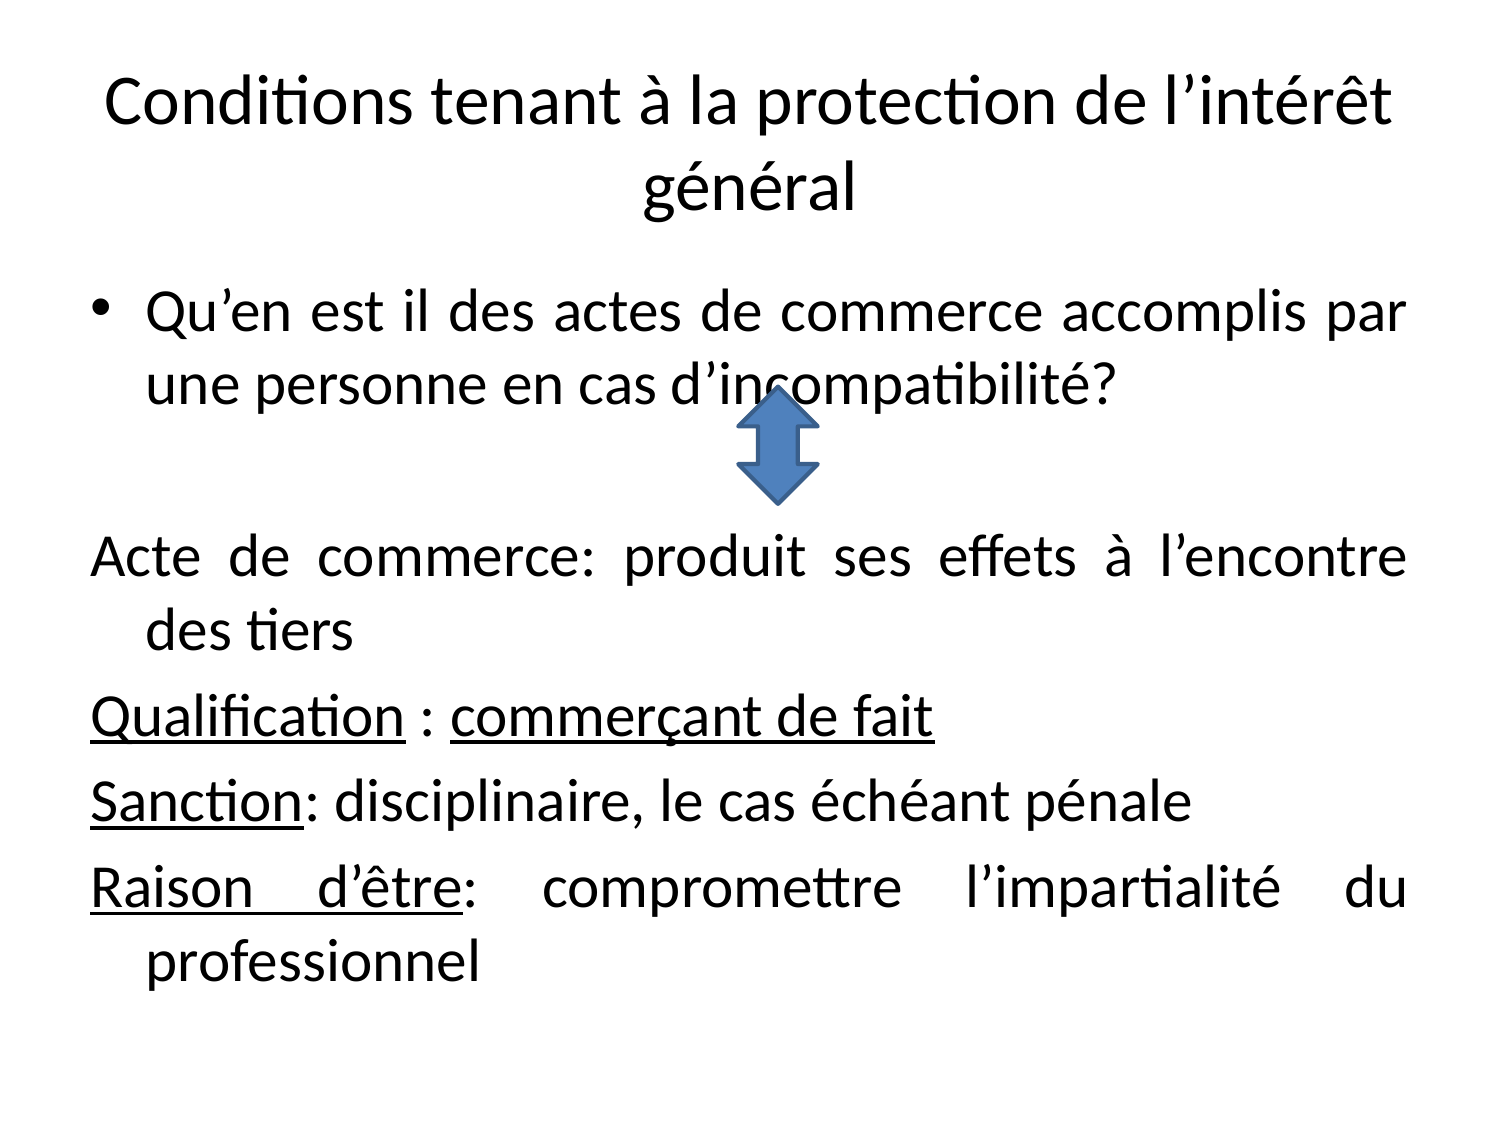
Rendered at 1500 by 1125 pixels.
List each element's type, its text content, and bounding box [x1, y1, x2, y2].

list Qu’en est il des actes de commerce accomplis par une personne en cas d’incompatibilité? Acte de commerce: produit ses effets à l’encontre des tiers Qualification : commerçant de fait Sanction: disciplinaire, le cas échéant pénale Raison d’être: compromettre l’impartialité du professionnel [75, 262, 1425, 1005]
text_box [736, 384, 820, 506]
title Conditions tenant à la protection de l’intérêt général [75, 45, 1425, 233]
